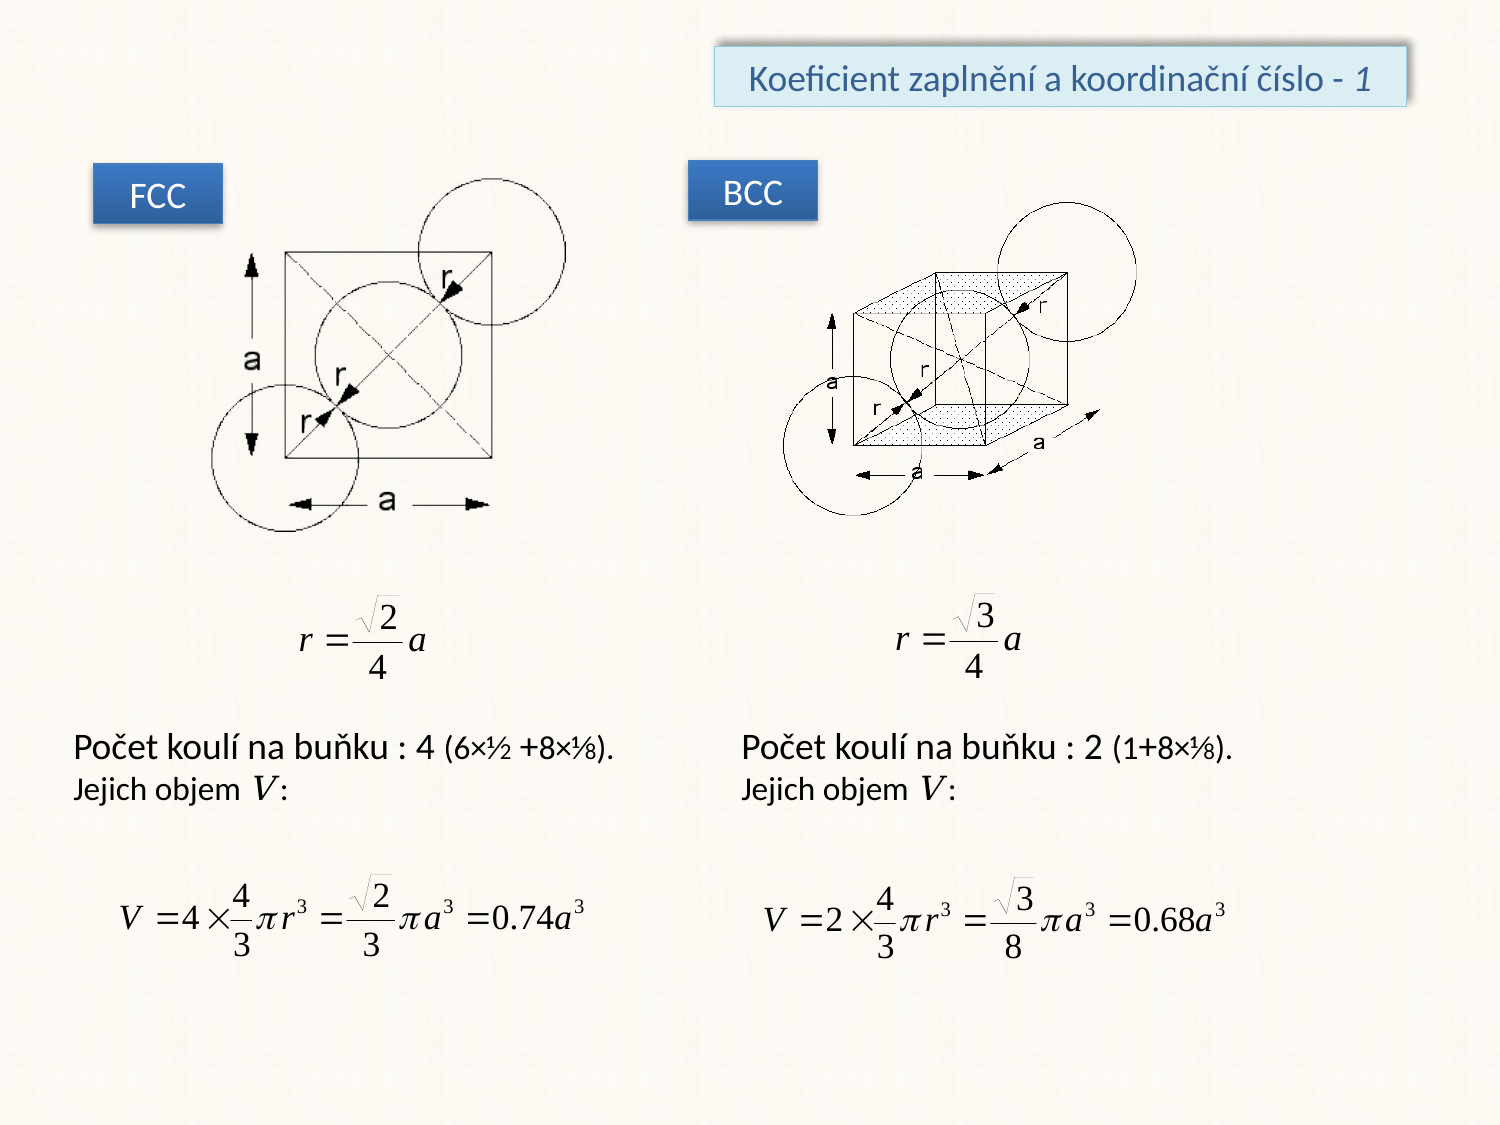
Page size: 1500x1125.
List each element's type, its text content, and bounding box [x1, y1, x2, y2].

text_box Koeficient zaplnění a koordinační číslo - 1 [714, 46, 1407, 107]
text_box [58, 163, 633, 965]
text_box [688, 160, 1301, 968]
